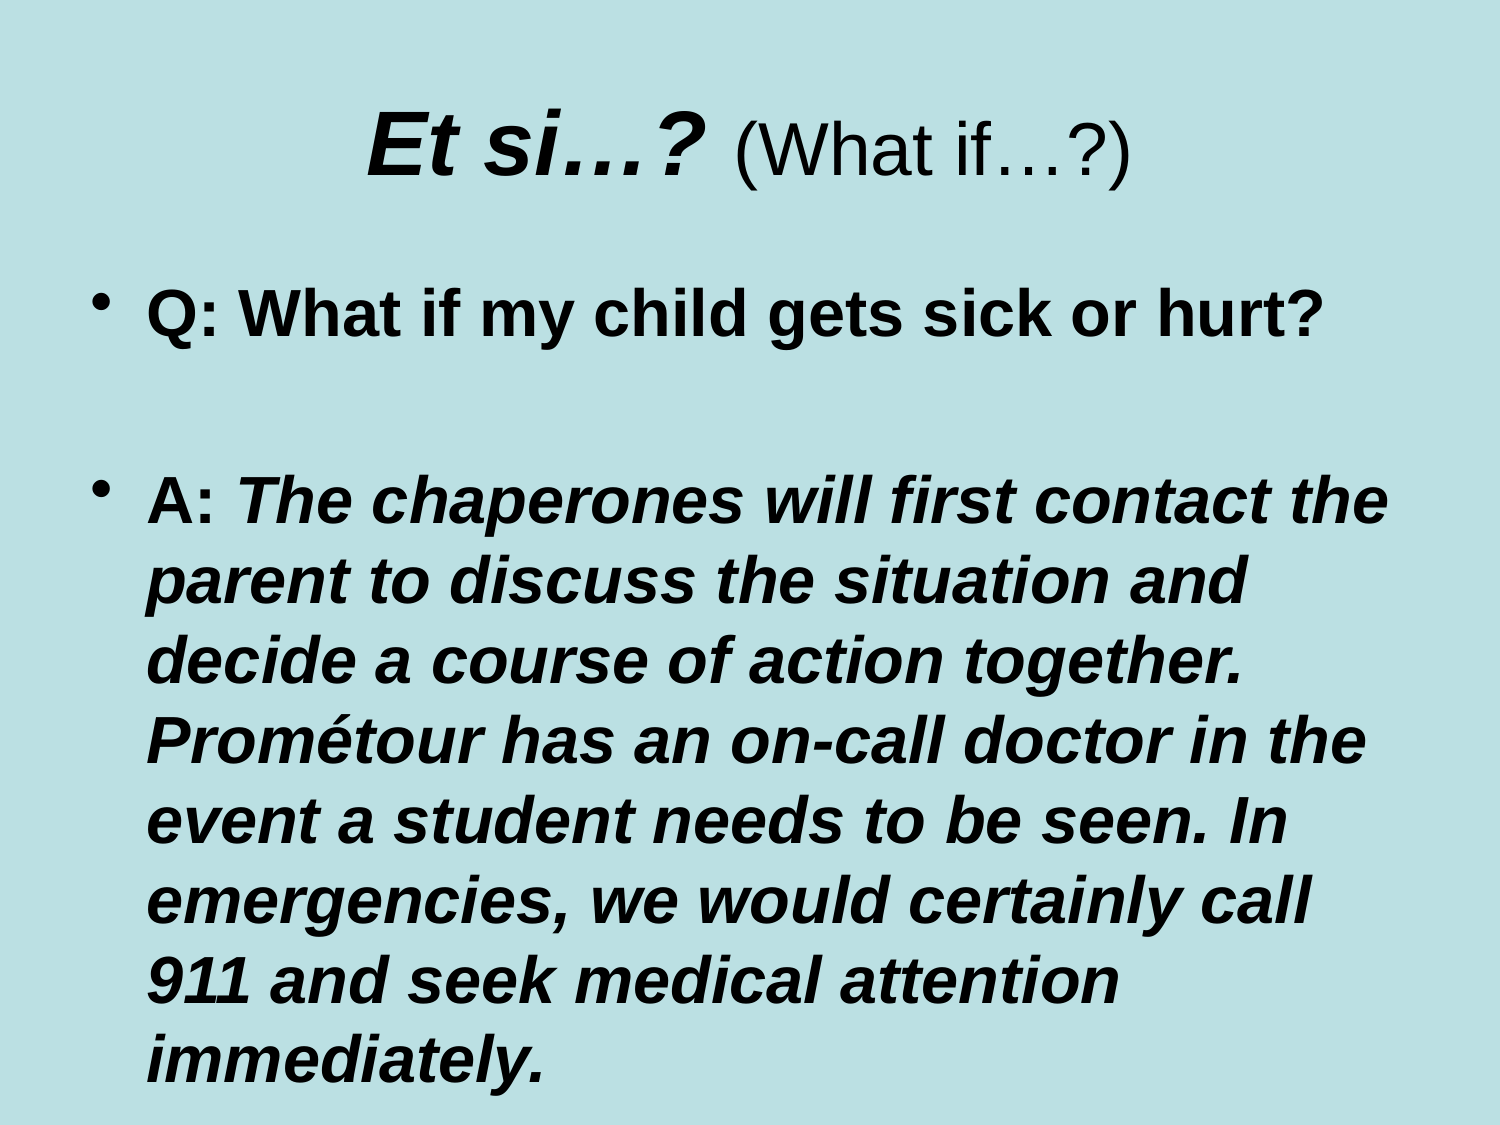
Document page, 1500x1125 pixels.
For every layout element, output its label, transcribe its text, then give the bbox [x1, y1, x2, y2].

title Et si…? (What if…?) [74, 44, 1426, 233]
list Q: What if my child gets sick or hurt? A: The chaperones will first contact the parent to discuss the situation and decide a course of action together. Prométour has an on-call doctor in the event a student needs to be seen. In emergencies, we would certainly call 911 and seek medical attention immediately. [74, 262, 1426, 1006]
